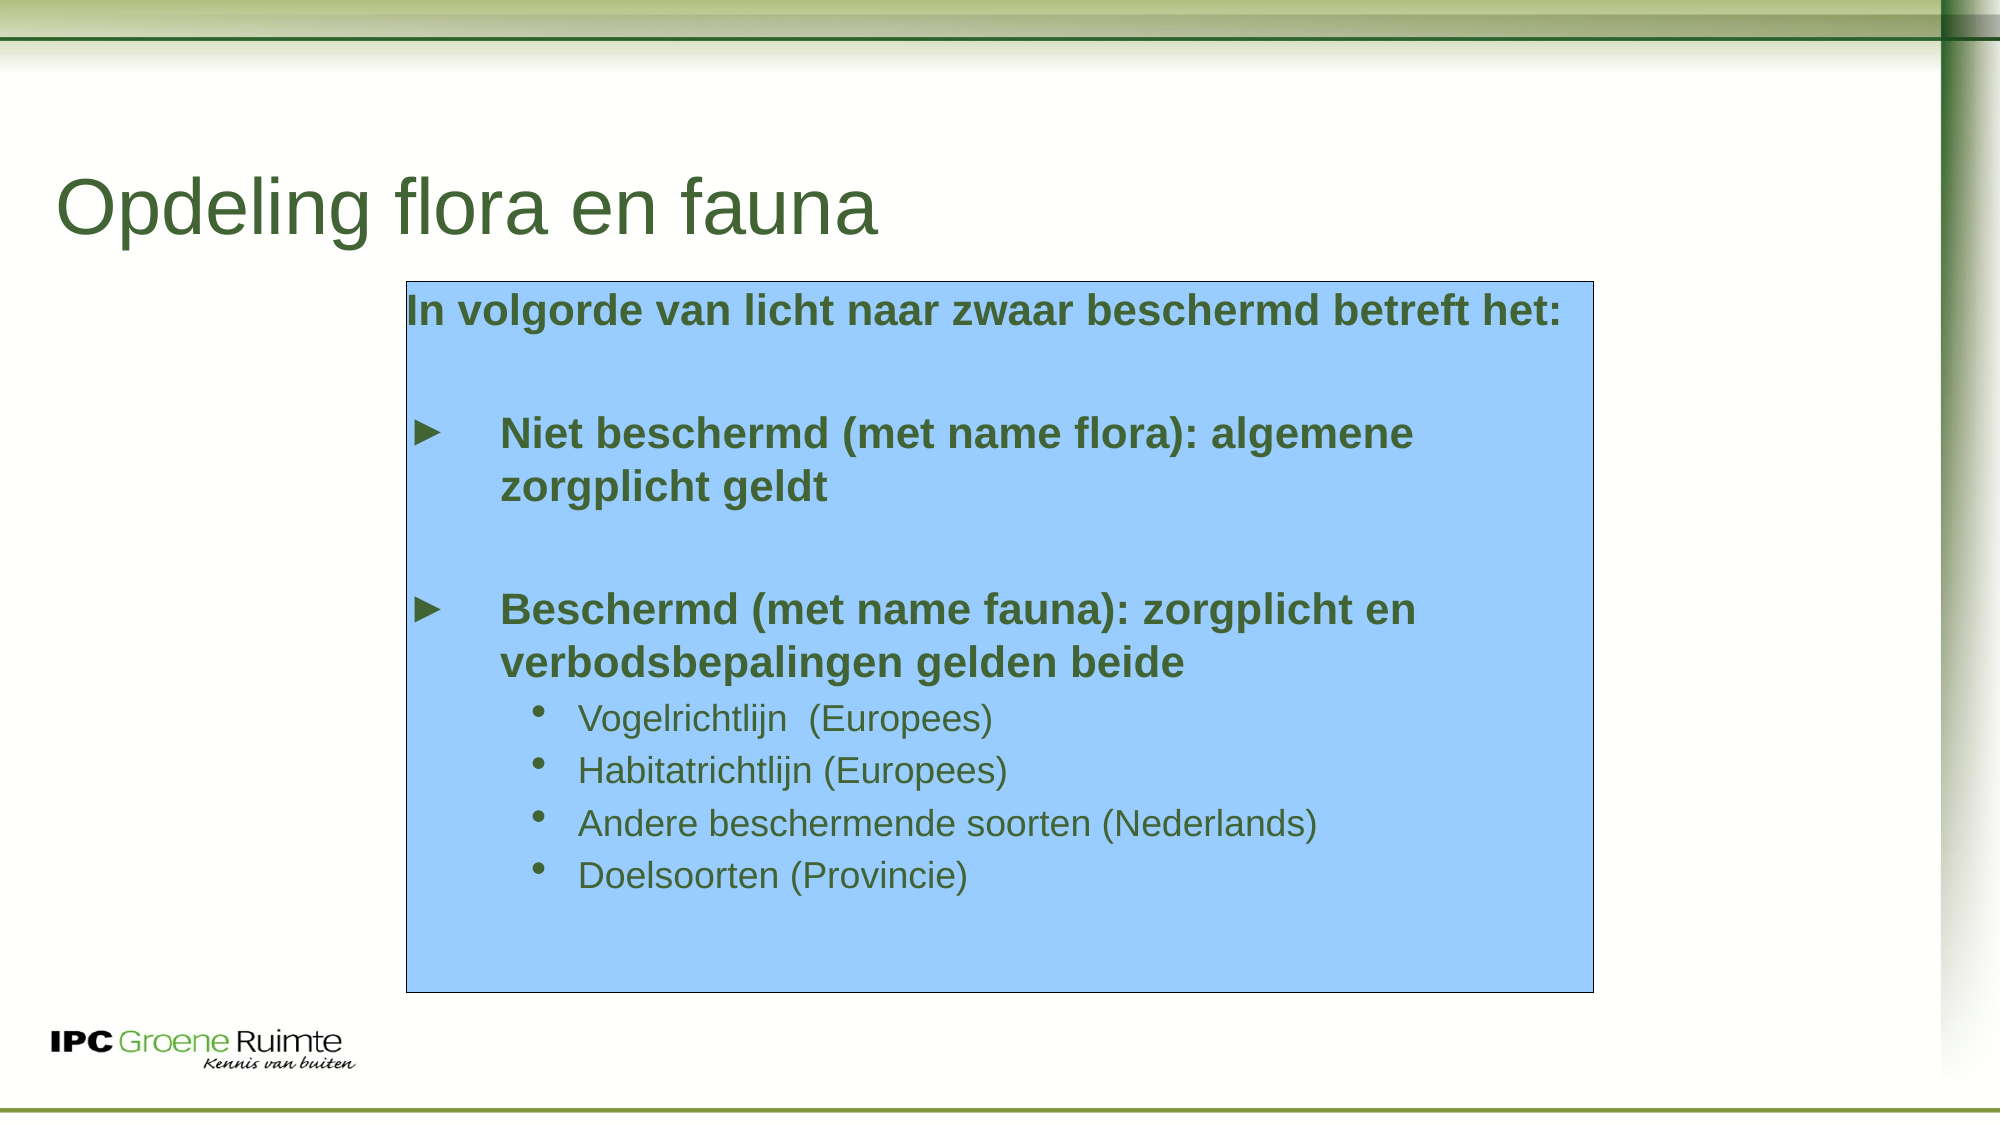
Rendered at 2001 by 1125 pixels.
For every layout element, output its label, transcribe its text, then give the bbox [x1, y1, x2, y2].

list In volgorde van licht naar zwaar beschermd betreft het: Niet beschermd (met name flora): algemene zorgplicht geldt Beschermd (met name fauna): zorgplicht en verbodsbepalingen gelden beide Vogelrichtlijn (Europees) Habitatrichtlijn (Europees) Andere beschermende soorten (Nederlands) Doelsoorten (Provincie) [406, 281, 1594, 993]
picture [0, 0, 2000, 1125]
title Opdeling flora en fauna [41, 124, 1876, 282]
